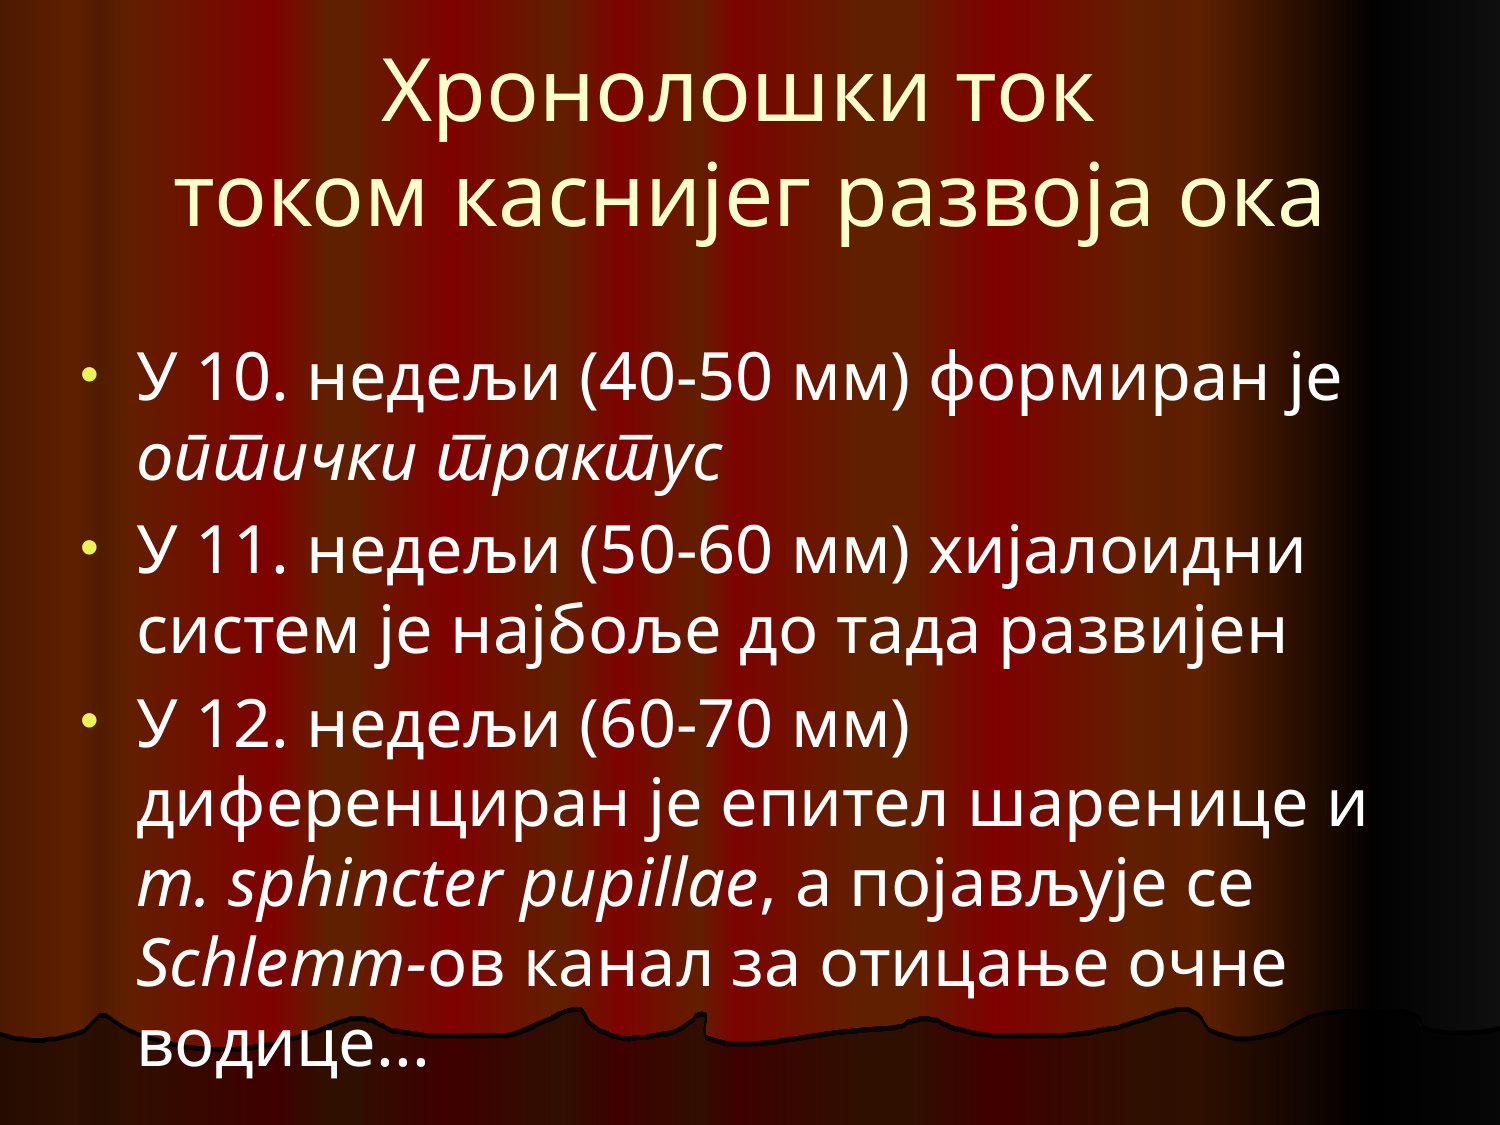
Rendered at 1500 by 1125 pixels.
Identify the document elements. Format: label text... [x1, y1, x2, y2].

title Хронолошки ток током каснијег развоја ока [74, 45, 1426, 233]
list У 10. недељи (40-50 мм) формиран је оптички трактус У 11. недељи (50-60 мм) хијалоидни систем је најбоље до тада развијен У 12. недељи (60-70 мм) диференциран је епител шаренице и m. sphincter pupillae, а појављује се Schlemm-ов канал за отицање очне водице... [64, 326, 1416, 1070]
